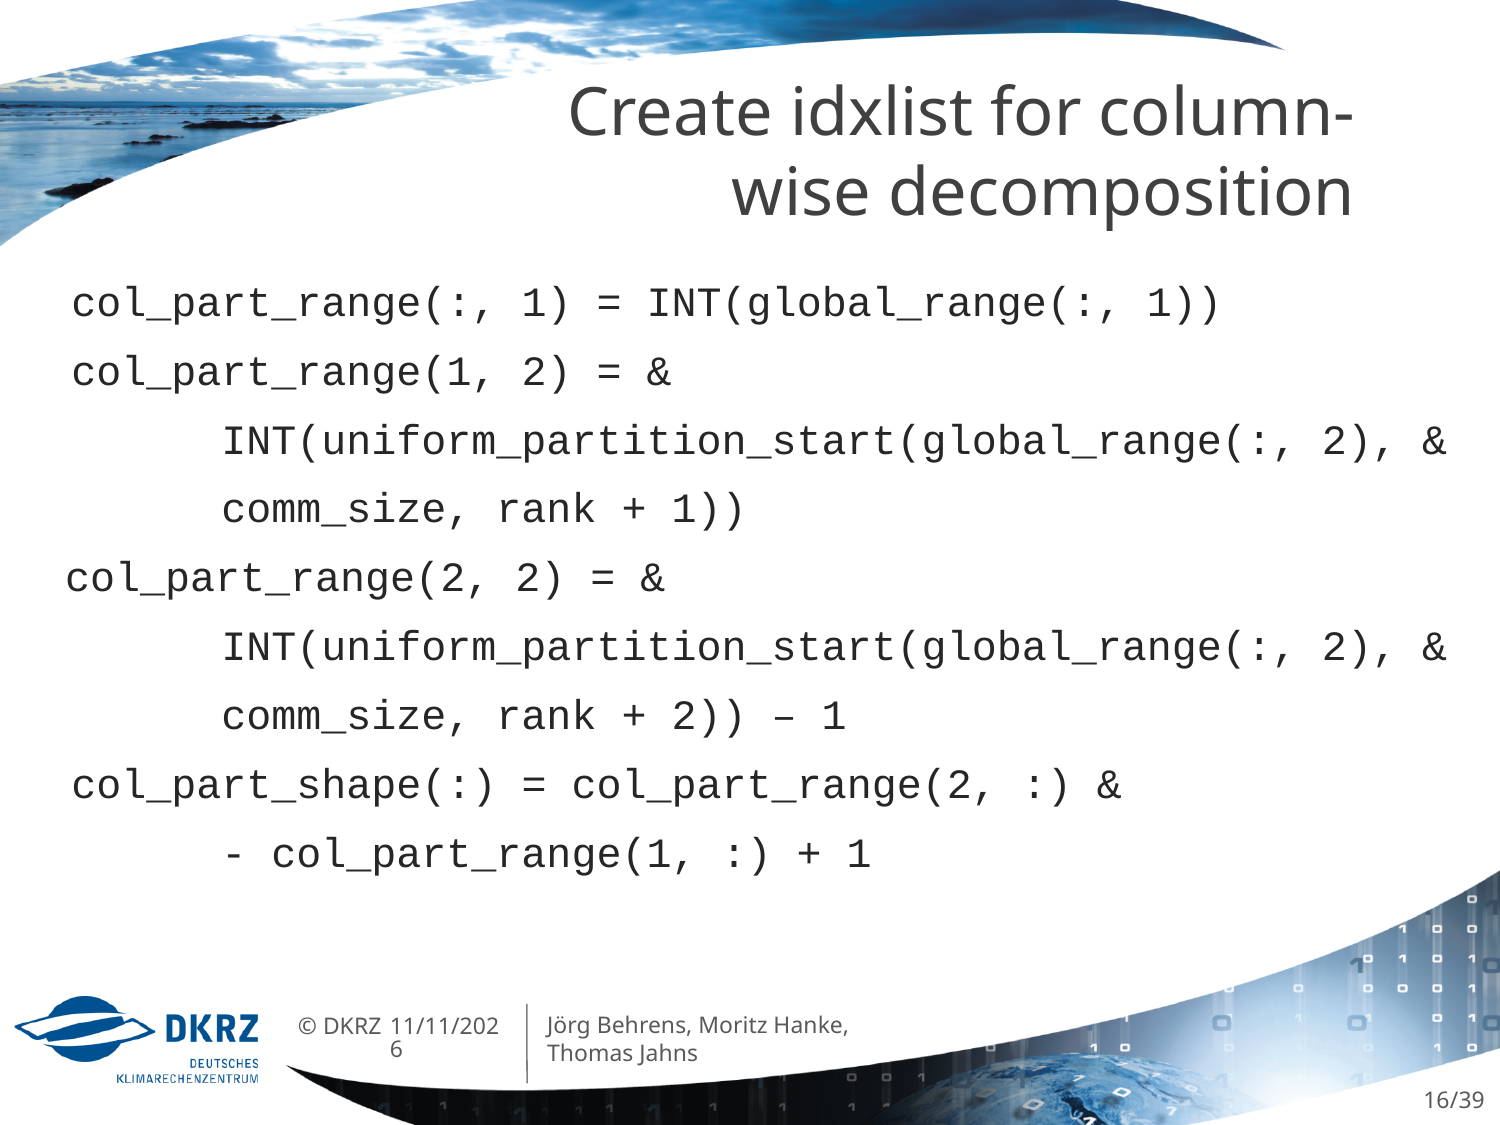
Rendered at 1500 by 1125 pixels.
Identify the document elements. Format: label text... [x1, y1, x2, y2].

slide_number 16 [1333, 1078, 1465, 1125]
picture [14, 996, 258, 1083]
title Create idxlist for column-wise decomposition [480, 66, 1372, 232]
footer Jörg Behrens, Moritz Hanke, Thomas Jahns [532, 1003, 884, 1082]
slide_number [375, 1004, 528, 1052]
picture [285, 929, 1500, 1125]
list col_part_range(:, 1) = INT(global_range(:, 1)) col_part_range(1, 2) = & INT(uniform_partition_start(global_range(:, 2), & comm_size, rank + 1)) col_part_range(2, 2) = & INT(uniform_partition_start(global_range(:, 2), & comm_size, rank + 2)) – 1 col_part_shape(:) = col_part_range(2, :) & - col_part_range(1, :) + 1 [0, 266, 1500, 929]
picture [0, 0, 1288, 246]
